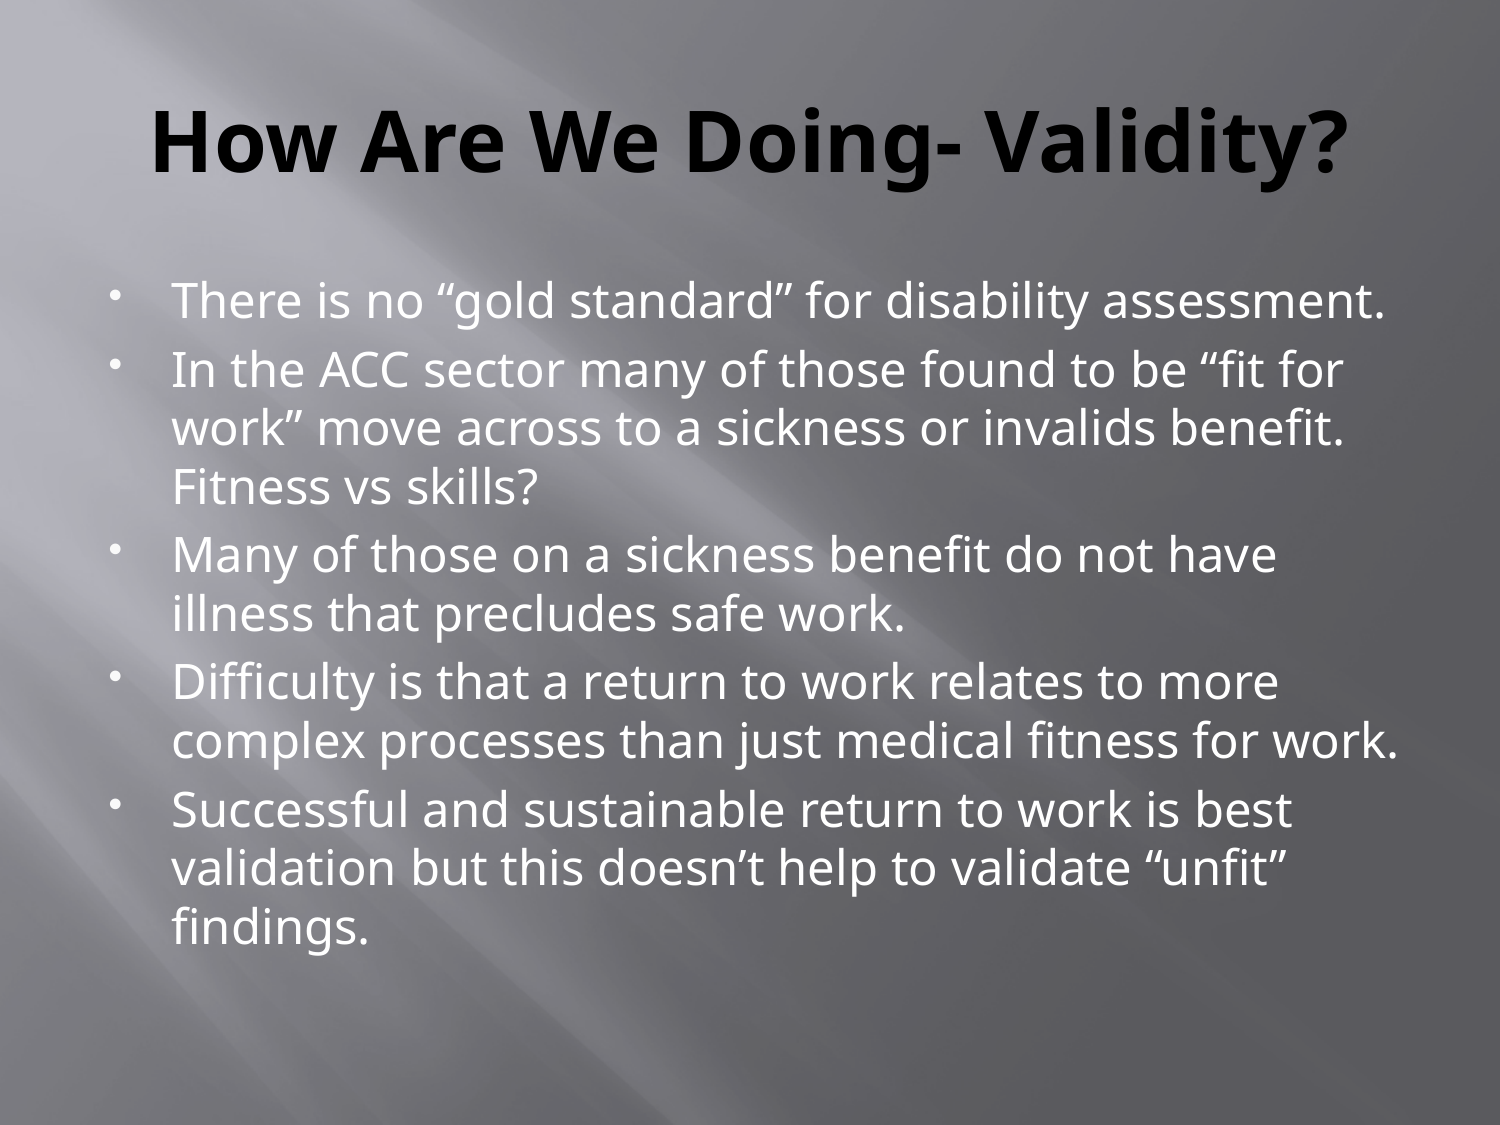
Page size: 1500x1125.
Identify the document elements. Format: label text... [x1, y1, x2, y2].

title How Are We Doing- Validity? [75, 45, 1425, 233]
list There is no “gold standard” for disability assessment. In the ACC sector many of those found to be “fit for work” move across to a sickness or invalids benefit. Fitness vs skills? Many of those on a sickness benefit do not have illness that precludes safe work. Difficulty is that a return to work relates to more complex processes than just medical fitness for work. Successful and sustainable return to work is best validation but this doesn’t help to validate “unfit” findings. [75, 262, 1425, 1035]
